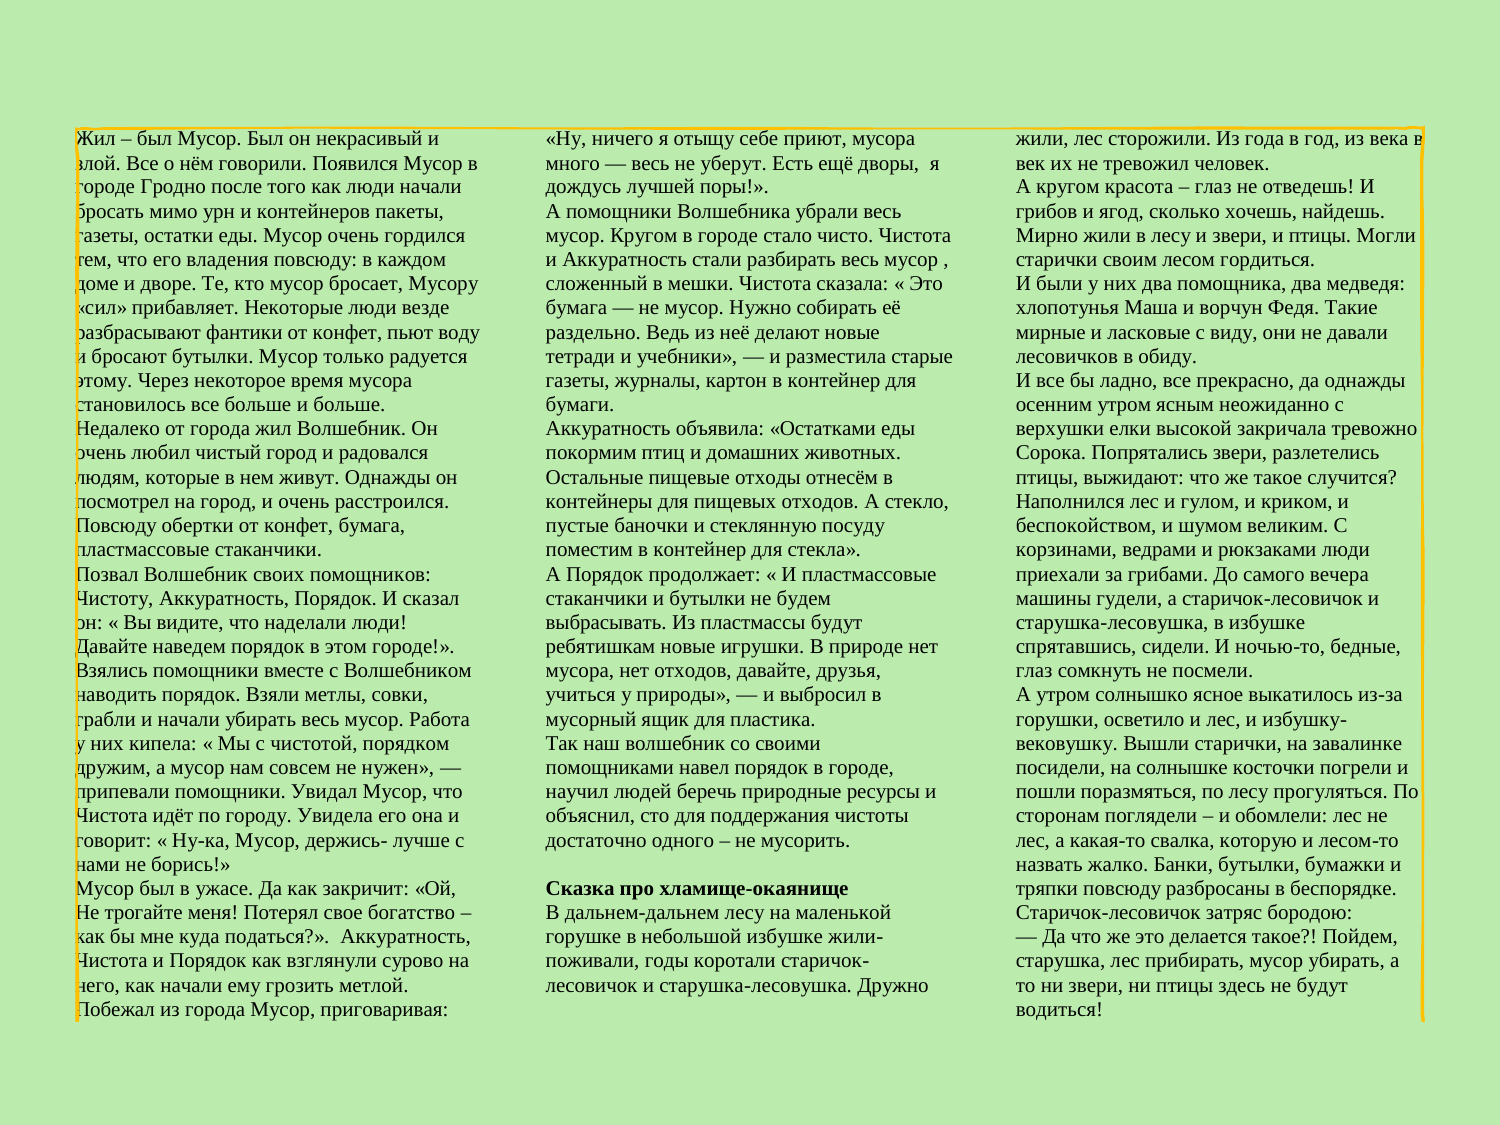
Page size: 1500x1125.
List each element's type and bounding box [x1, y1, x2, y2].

list [74, 126, 1426, 1023]
